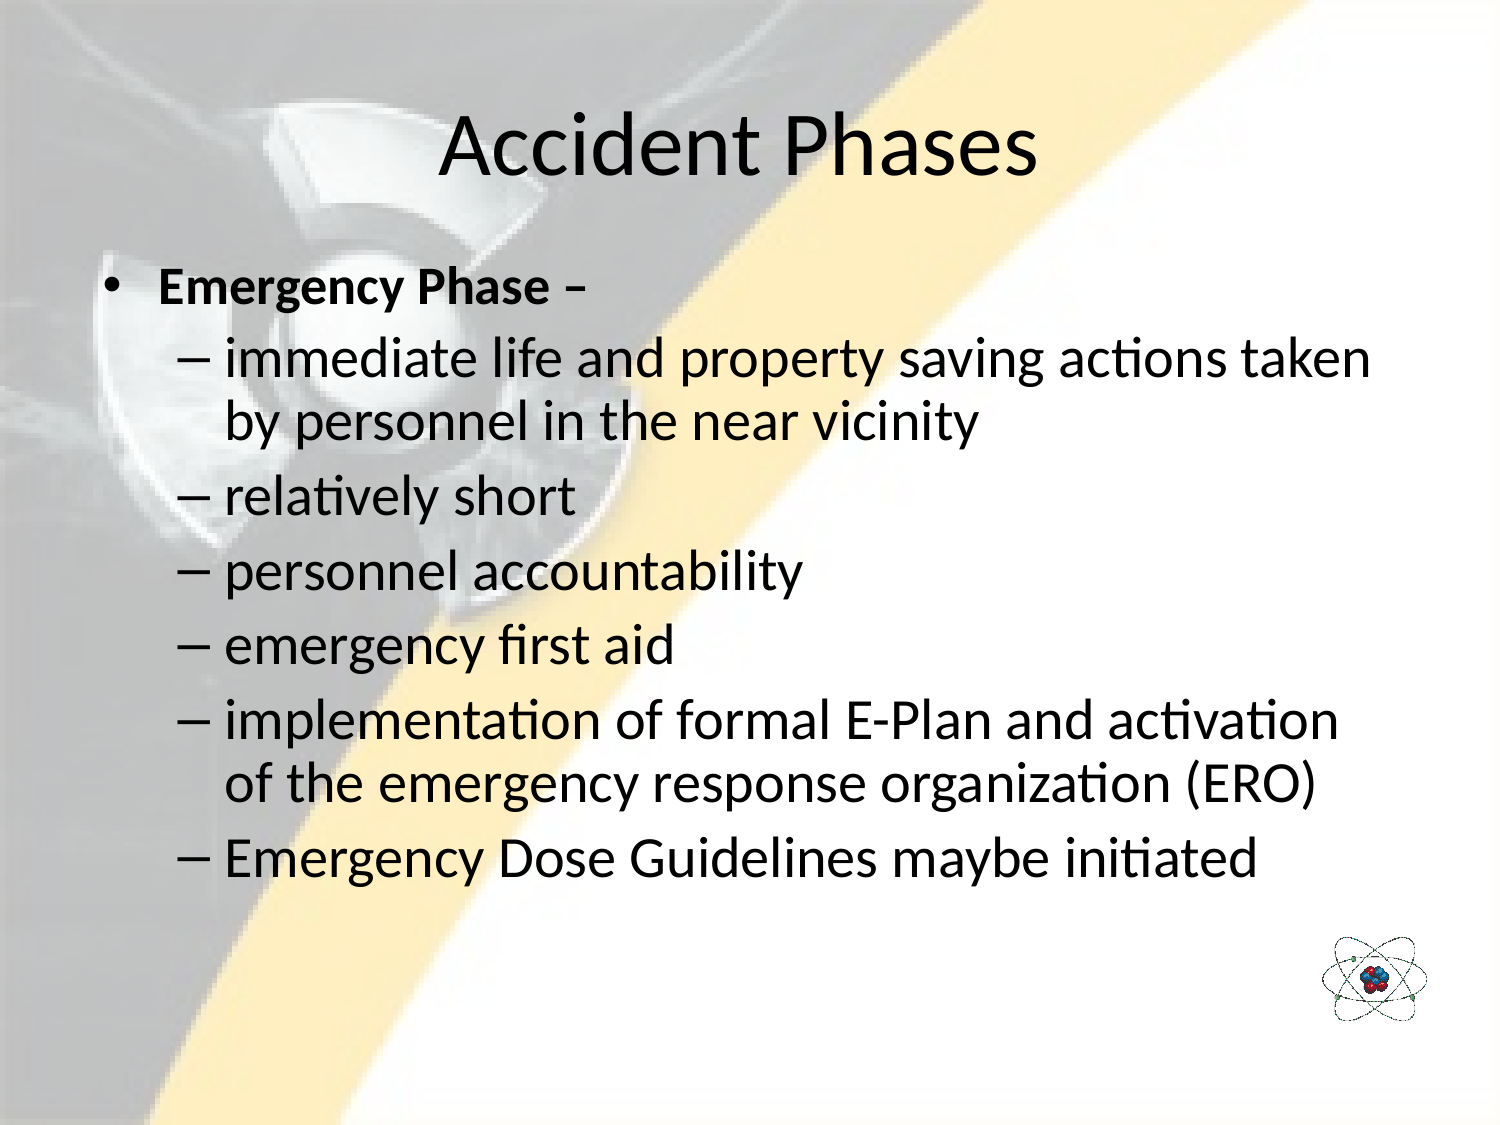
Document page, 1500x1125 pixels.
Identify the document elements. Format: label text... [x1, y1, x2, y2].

list Emergency Phase – immediate life and property saving actions taken by personnel in the near vicinity relatively short personnel accountability emergency first aid implementation of formal E-Plan and activation of the emergency response organization (ERO) Emergency Dose Guidelines maybe initiated [87, 249, 1413, 1038]
picture [1413, 937, 1427, 1021]
title Accident Phases [75, 45, 1425, 233]
